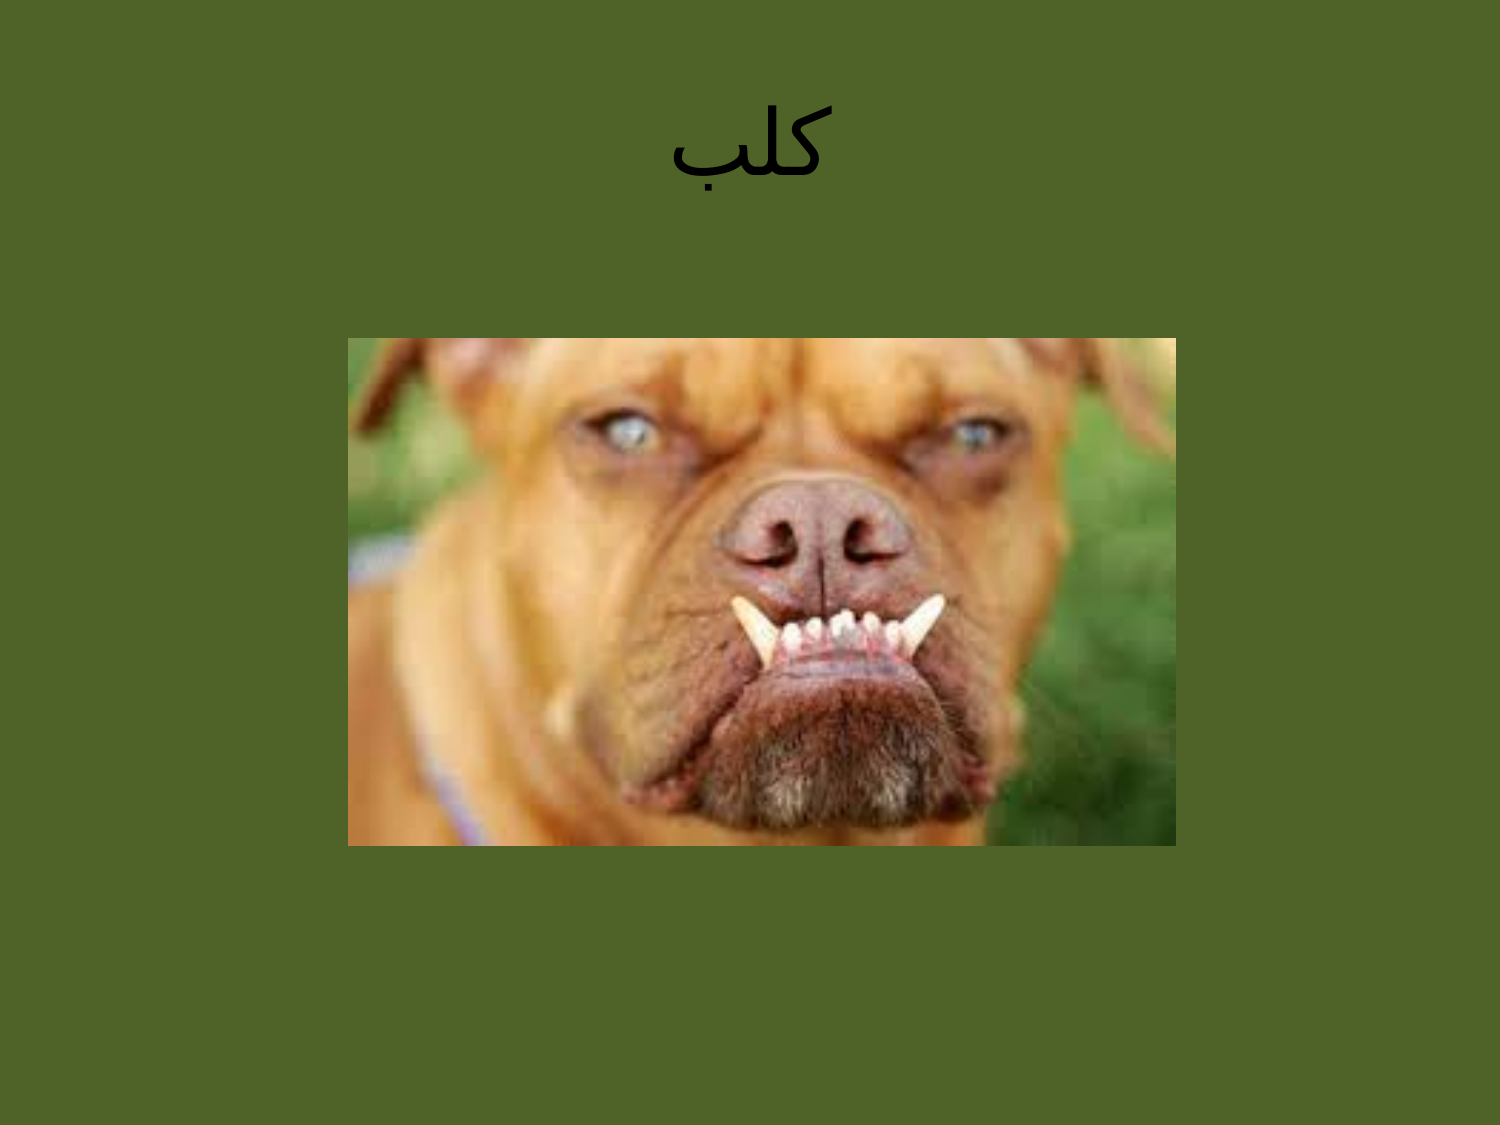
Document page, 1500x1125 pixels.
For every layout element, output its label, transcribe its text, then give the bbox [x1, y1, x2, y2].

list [348, 337, 1176, 847]
title كلب [75, 45, 1425, 233]
